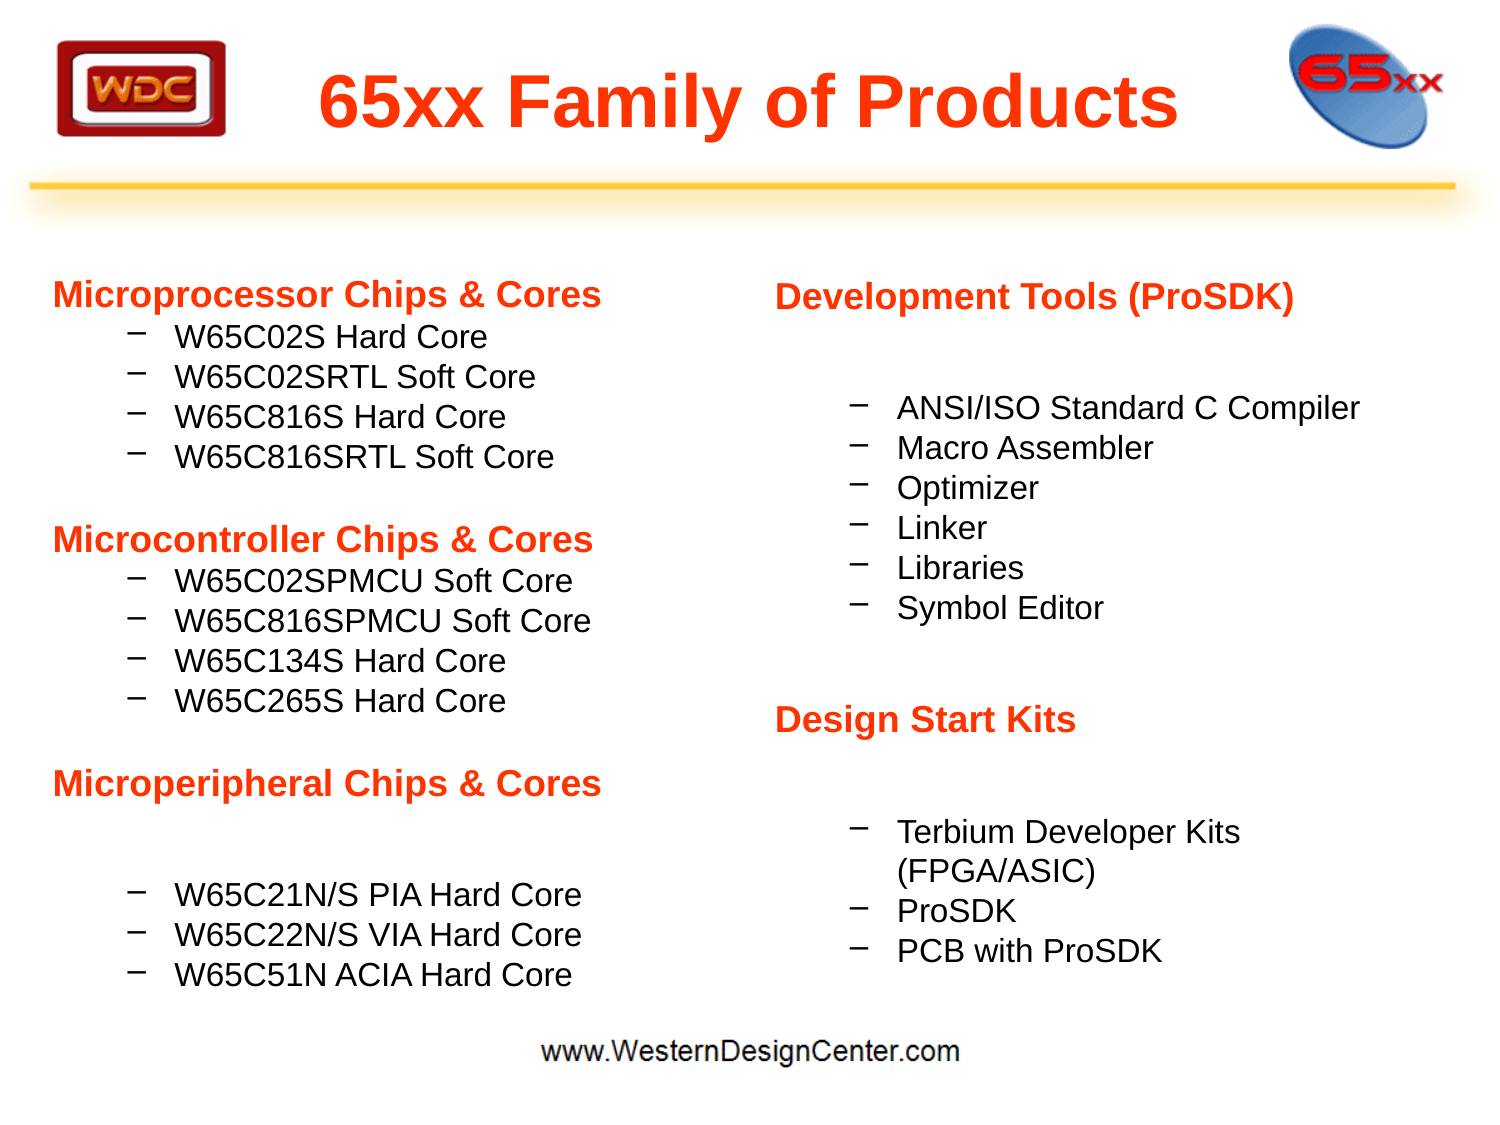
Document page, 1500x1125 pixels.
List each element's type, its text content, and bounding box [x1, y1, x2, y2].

title 65xx Family of Products [75, 45, 1425, 233]
list Microprocessor Chips & Cores W65C02S Hard Core W65C02SRTL Soft Core W65C816S Hard Core W65C816SRTL Soft Core Microcontroller Chips & Cores W65C02SPMCU Soft Core W65C816SPMCU Soft Core W65C134S Hard Core W65C265S Hard Core Microperipheral Chips & Cores W65C21N/S PIA Hard Core W65C22N/S VIA Hard Core W65C51N ACIA Hard Core [37, 262, 738, 1005]
list Development Tools (ProSDK) ANSI/ISO Standard C Compiler Macro Assembler Optimizer Linker Libraries Symbol Editor Design Start Kits Terbium Developer Kits (FPGA/ASIC) ProSDK PCB with ProSDK [774, 271, 1438, 922]
picture [3, 0, 1497, 1125]
